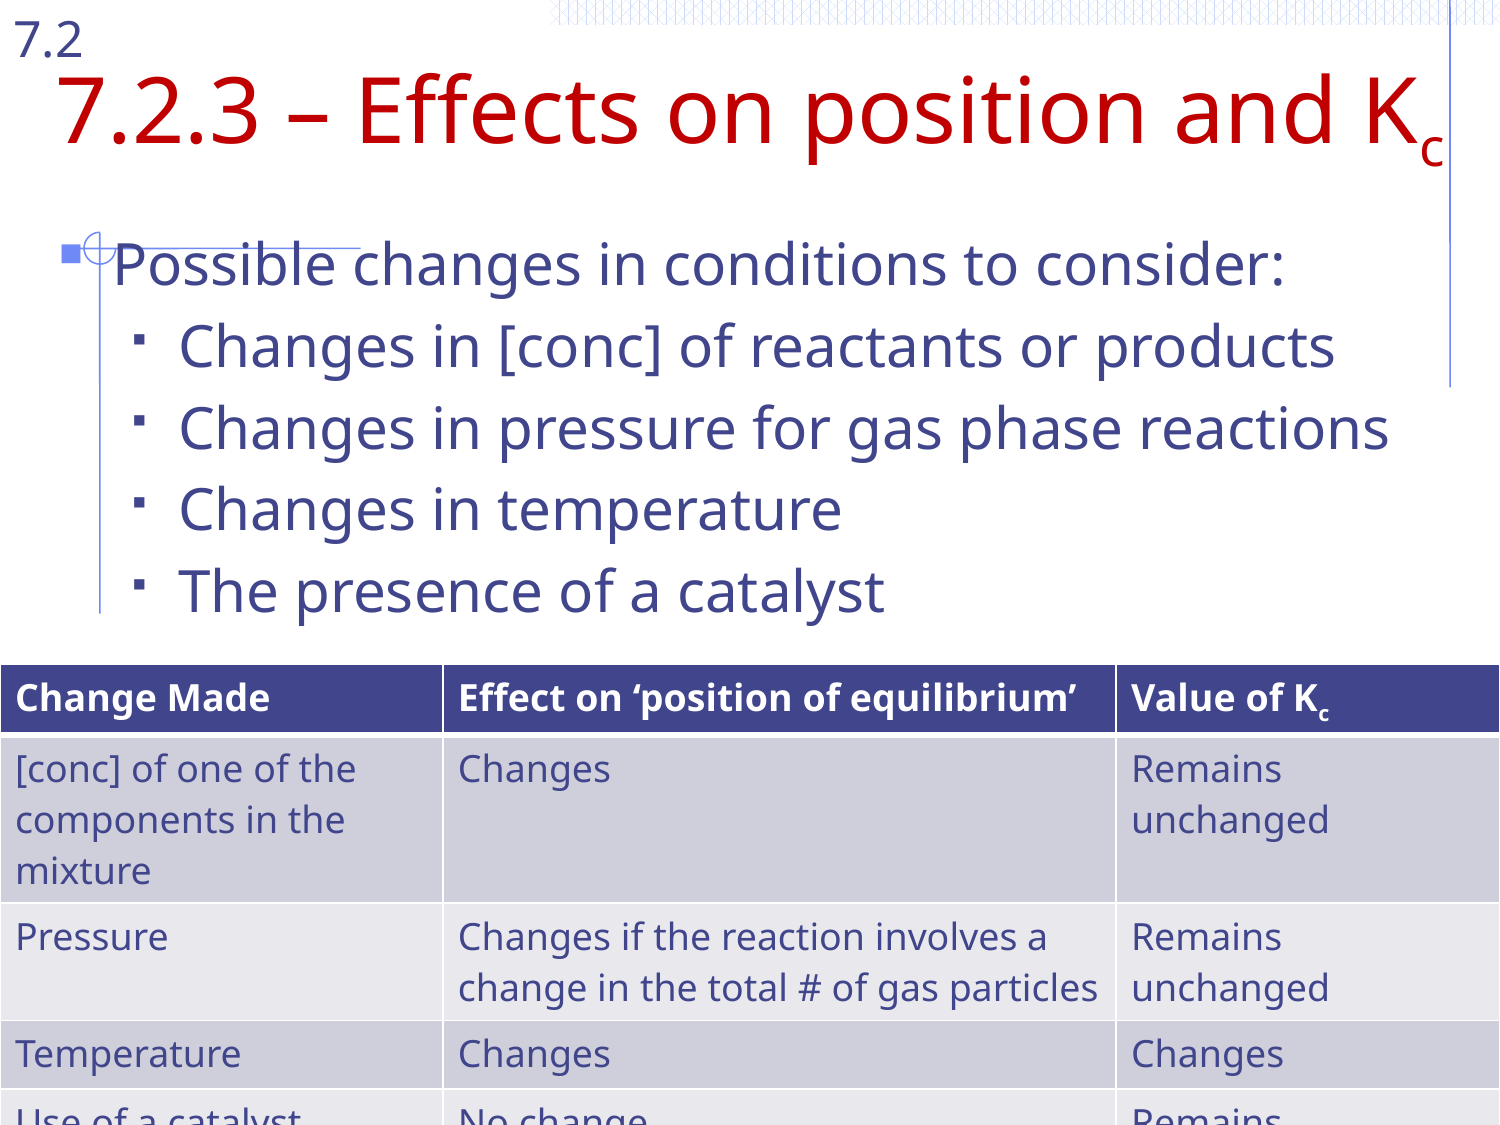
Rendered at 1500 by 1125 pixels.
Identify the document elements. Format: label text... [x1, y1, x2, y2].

table_cell Changes [444, 1021, 1115, 1088]
table_cell Changes [444, 738, 1115, 902]
table_cell Changes if the reaction involves a change in the total # of gas particles [444, 904, 1115, 1020]
table_cell Use of a catalyst [1, 1090, 442, 1125]
table_cell Remains unchanged [1117, 904, 1499, 1020]
table_cell Remains unchanged [1117, 738, 1499, 902]
table_cell Remains unchanged [1117, 1090, 1499, 1125]
table_cell Temperature [1, 1021, 442, 1088]
table_header Change Made [1, 665, 442, 732]
table_cell Changes [1117, 1021, 1499, 1088]
table_cell No change [444, 1090, 1115, 1125]
table_header Value of Kc [1117, 665, 1499, 732]
table_header Effect on ‘position of equilibrium’ [444, 665, 1115, 732]
table_cell Pressure [1, 904, 442, 1020]
list Possible changes in conditions to consider: Changes in [conc] of reactants or products Changes in pressure for gas phase reactions Changes in temperature The presence of a catalyst [41, 219, 1471, 664]
title 7.2.3 – Effects on position and Kc [17, 49, 1483, 185]
table_cell [conc] of one of the components in the mixture [1, 738, 442, 902]
